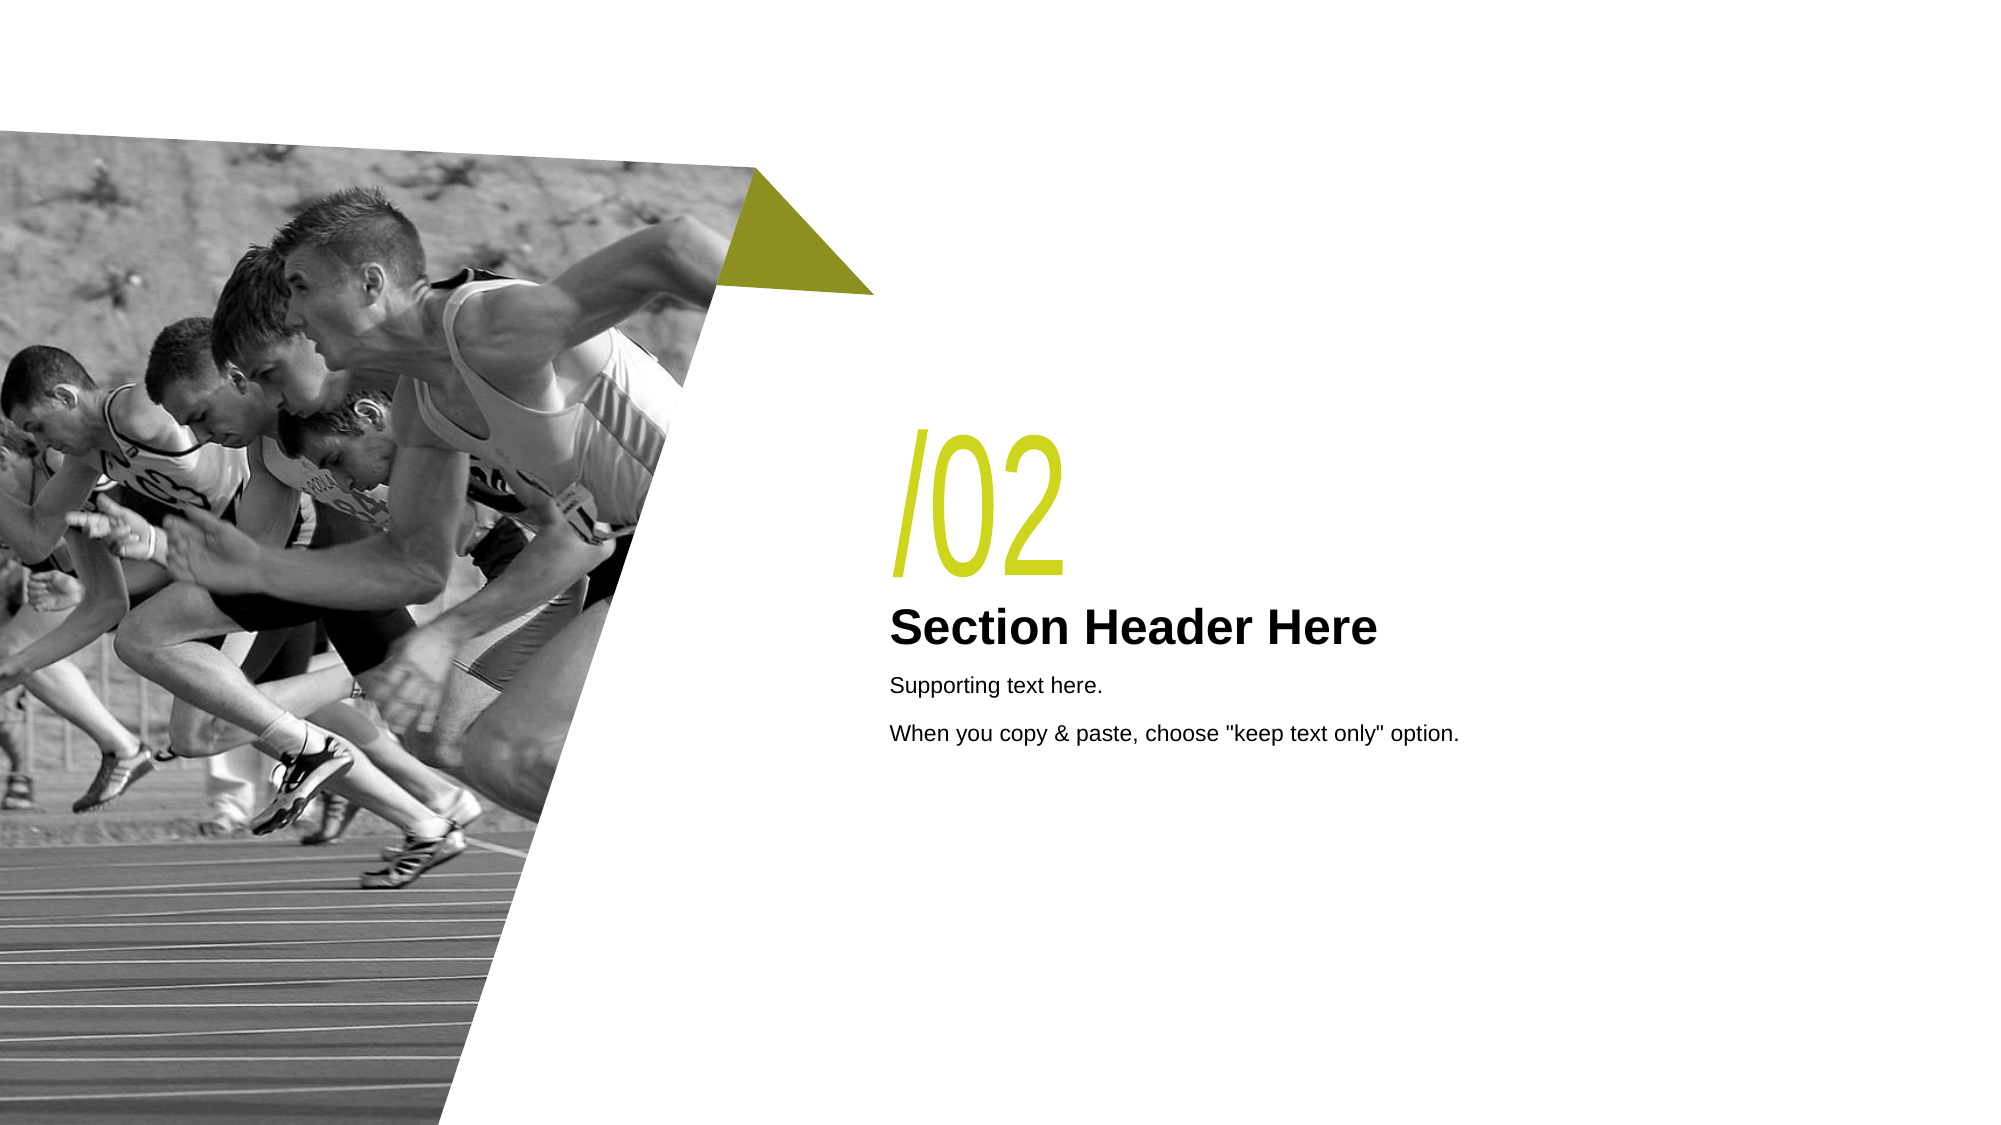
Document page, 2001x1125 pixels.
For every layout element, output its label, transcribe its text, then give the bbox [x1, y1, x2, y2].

title Section Header Here [874, 515, 1764, 662]
picture [0, 130, 755, 1125]
list Supporting text here. When you copy & paste, choose "keep text only" option. [874, 662, 1764, 830]
